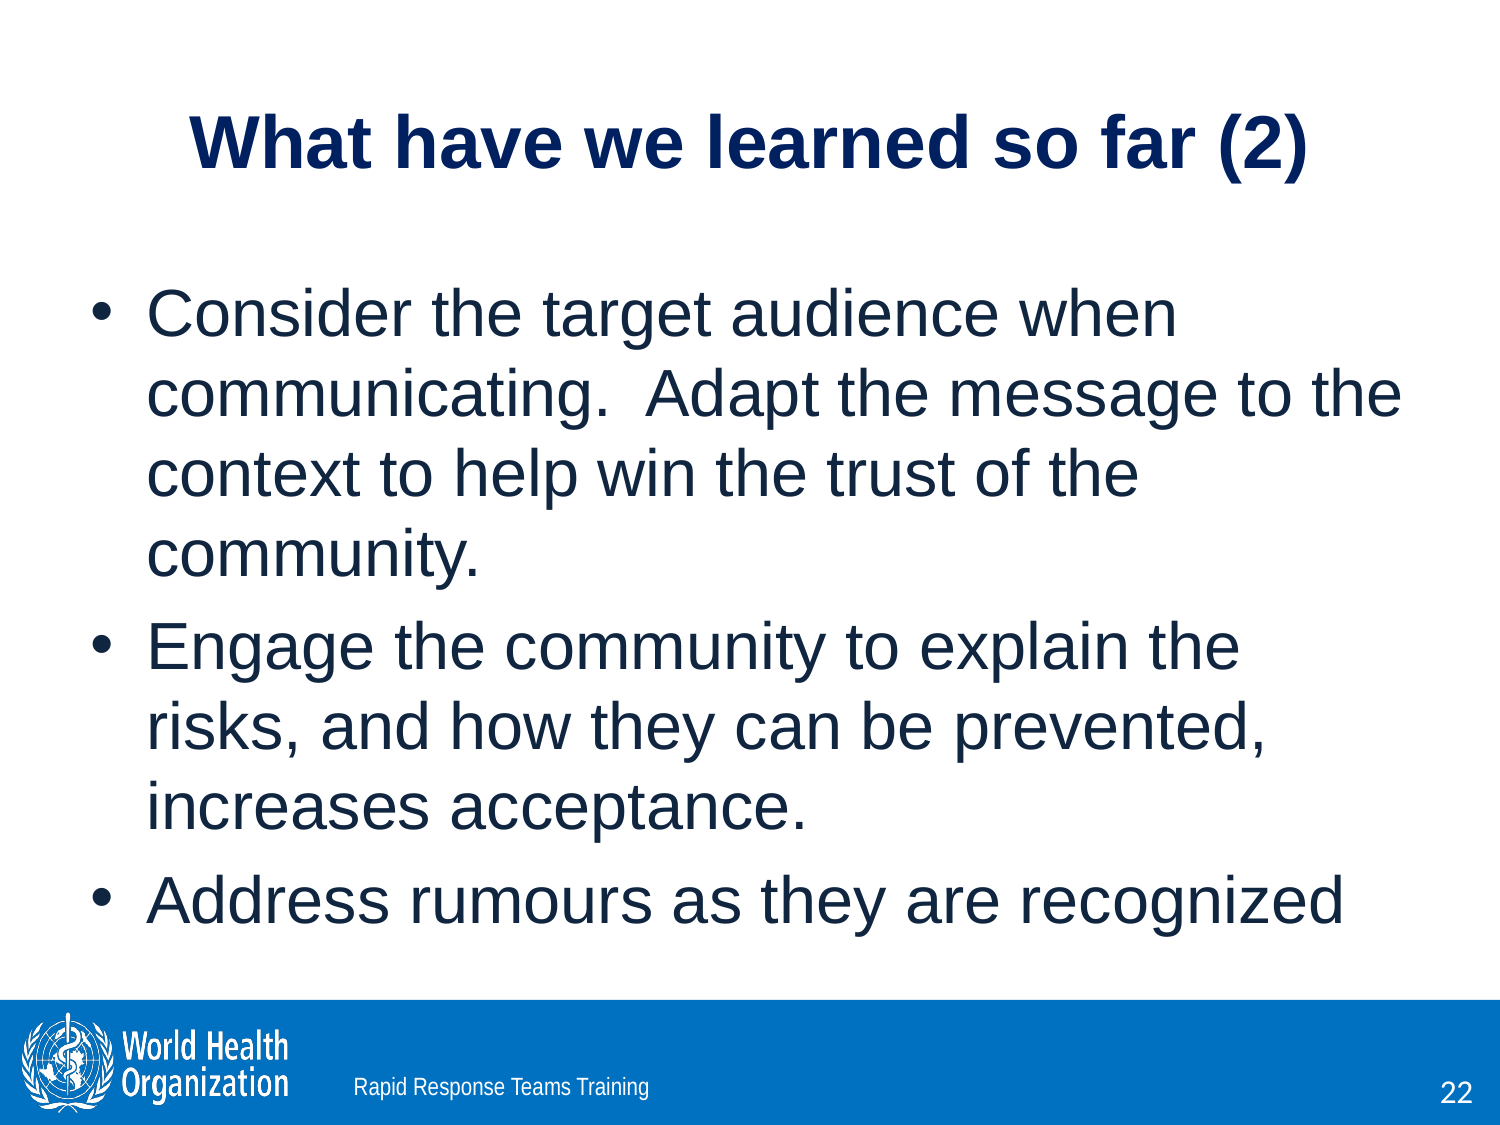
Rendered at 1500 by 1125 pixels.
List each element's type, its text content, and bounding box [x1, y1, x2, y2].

picture [21, 1012, 288, 1113]
title What have we learned so far (2) [75, 45, 1425, 233]
list Consider the target audience when communicating. Adapt the message to the context to help win the trust of the community. Engage the community to explain the risks, and how they can be prevented, increases acceptance. Address rumours as they are recognized [75, 262, 1425, 1005]
